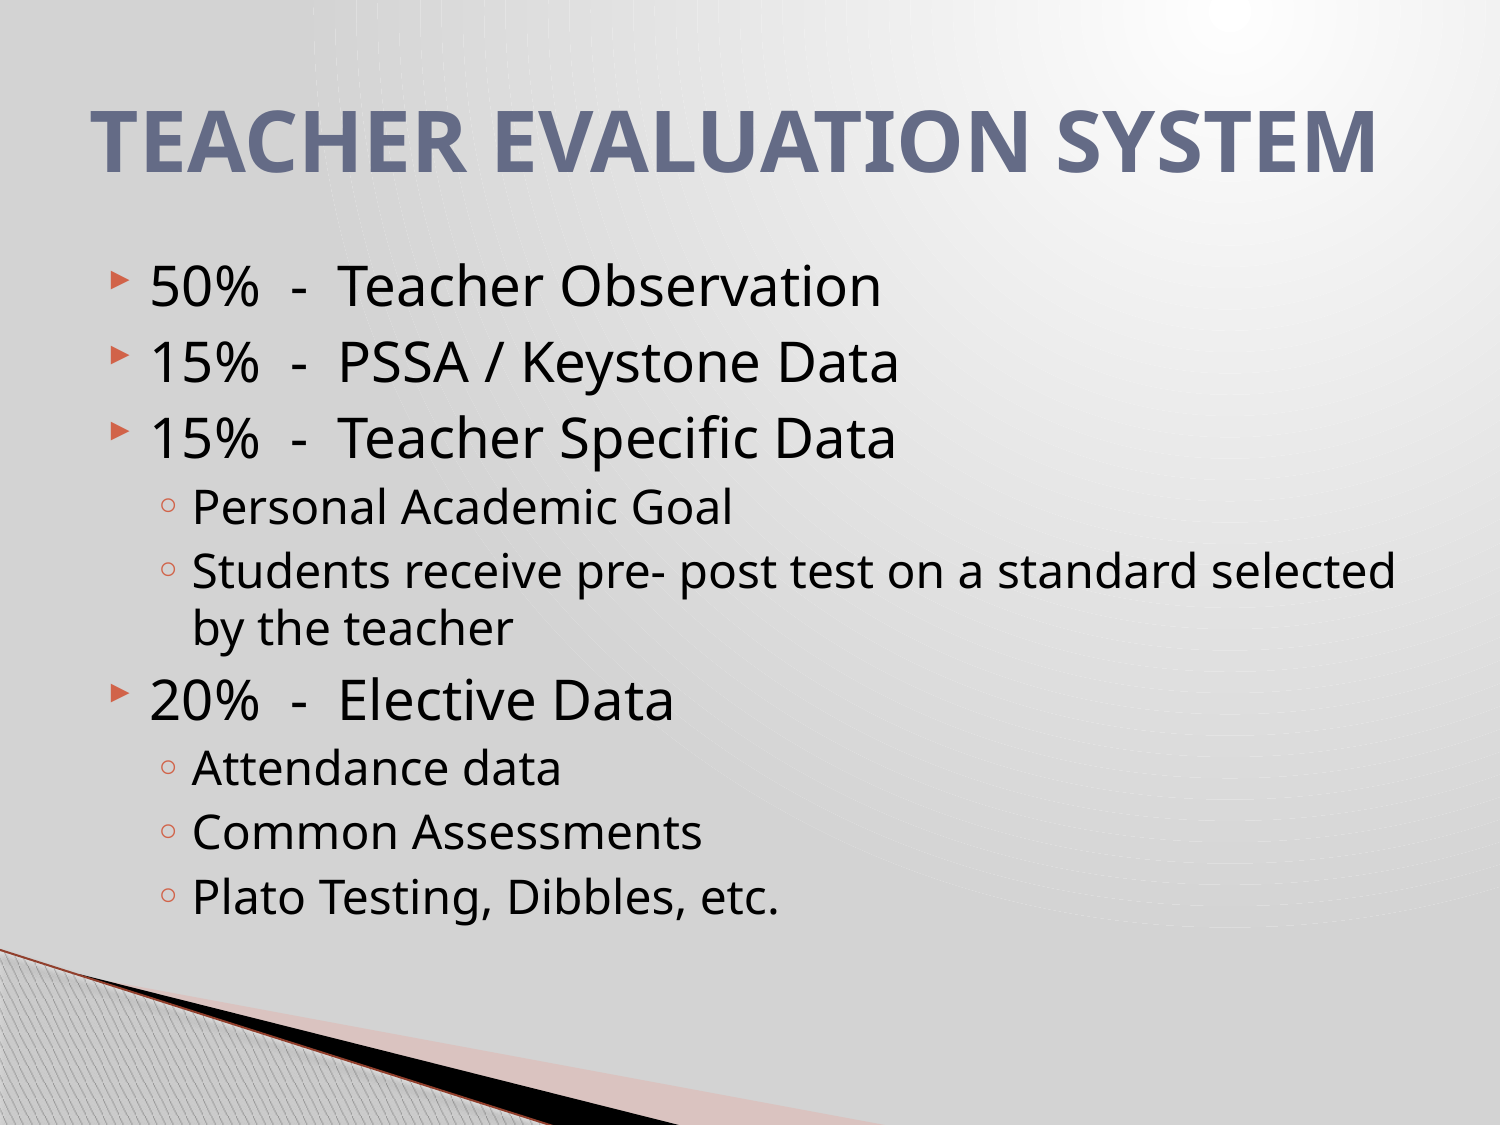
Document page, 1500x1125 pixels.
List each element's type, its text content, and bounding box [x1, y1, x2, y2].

list 50% - Teacher Observation 15% - PSSA / Keystone Data 15% - Teacher Specific Data Personal Academic Goal Students receive pre- post test on a standard selected by the teacher 20% - Elective Data Attendance data Common Assessments Plato Testing, Dibbles, etc. [75, 243, 1425, 986]
title TEACHER EVALUATION SYSTEM [75, 45, 1425, 233]
